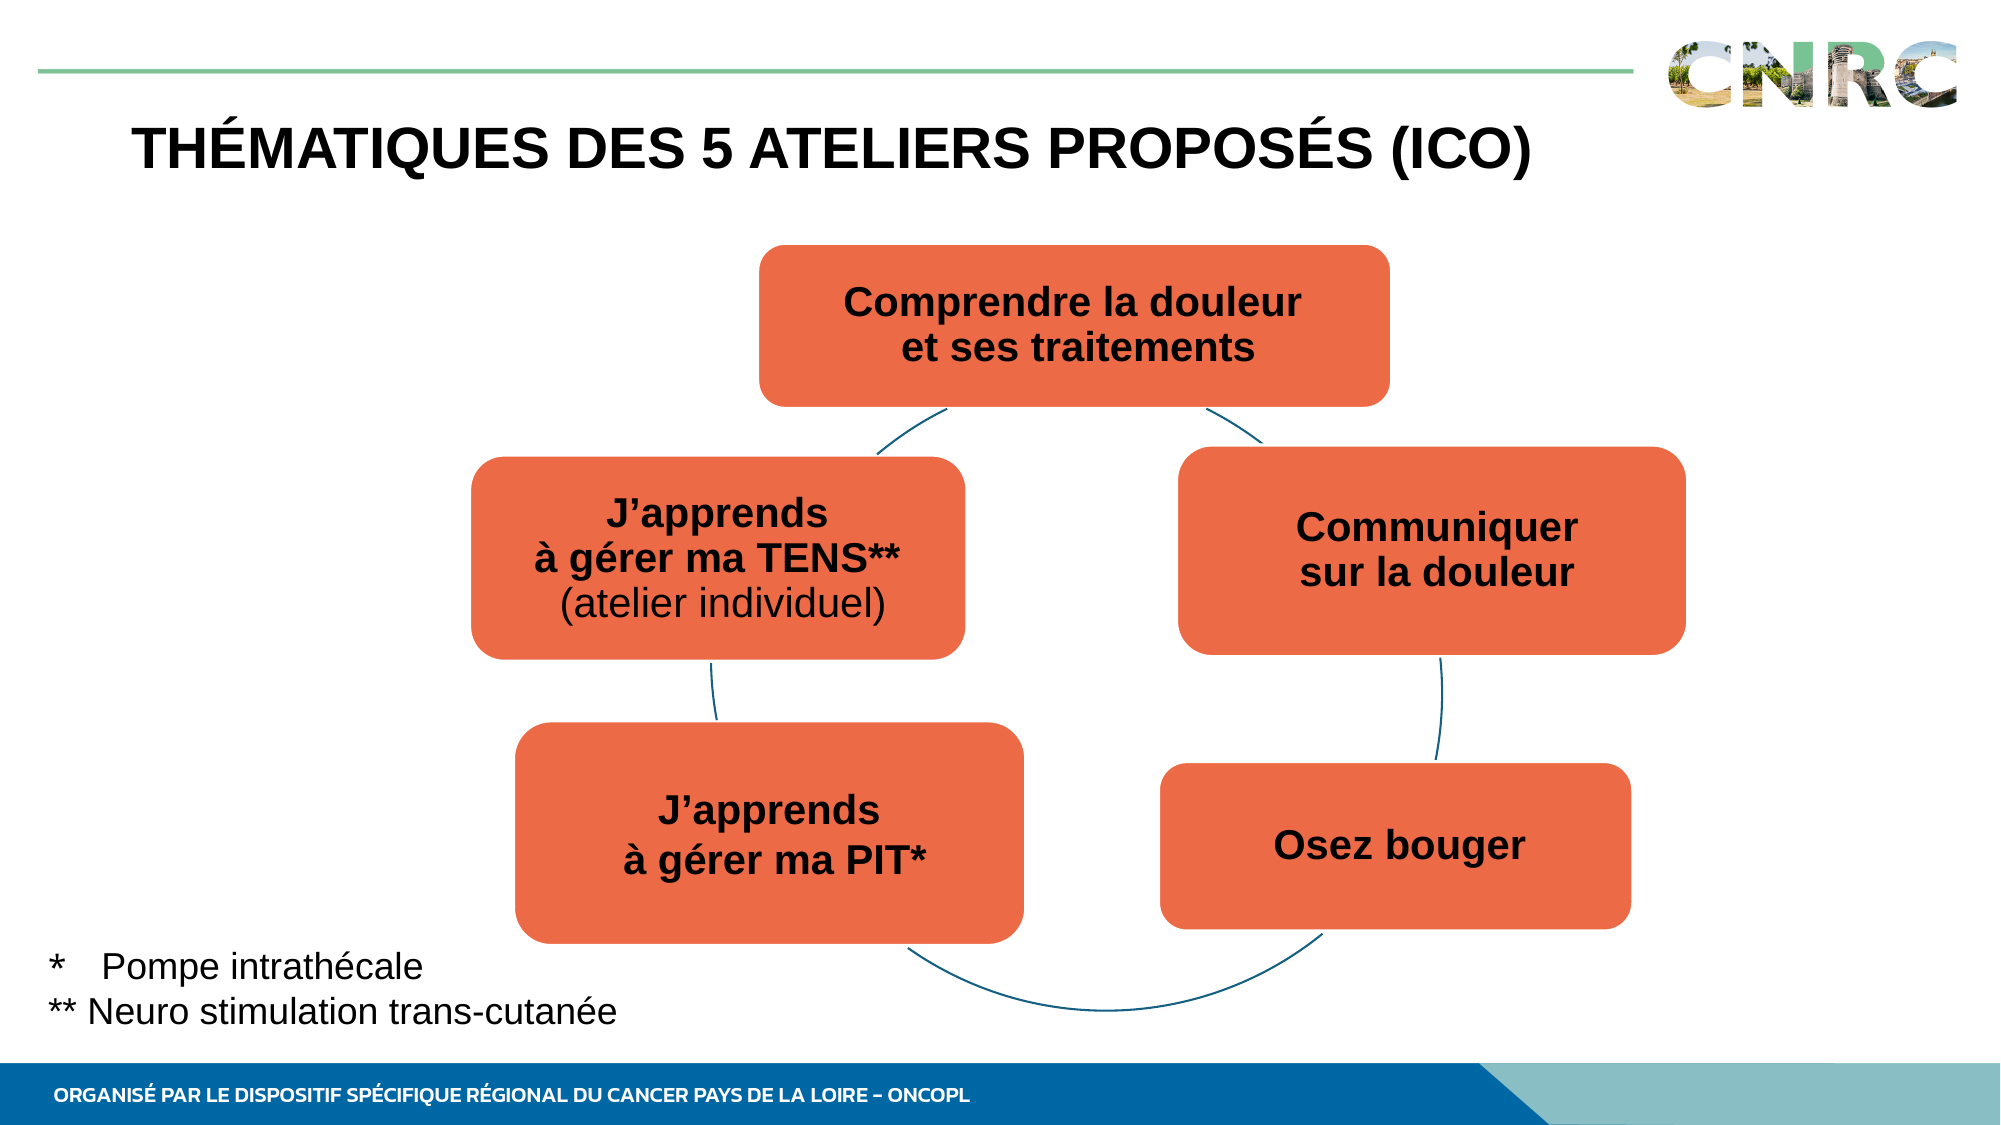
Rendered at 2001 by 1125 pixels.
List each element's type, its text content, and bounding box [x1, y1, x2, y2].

picture [0, 0, 2001, 1125]
text_box * Pompe intrathécale ** Neuro stimulation trans-cutanée [33, 934, 639, 1125]
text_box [371, 211, 1737, 1019]
title THÉMATIQUES DES 5 ATELIERS PROPOSÉS (ICO) [48, 97, 1617, 202]
